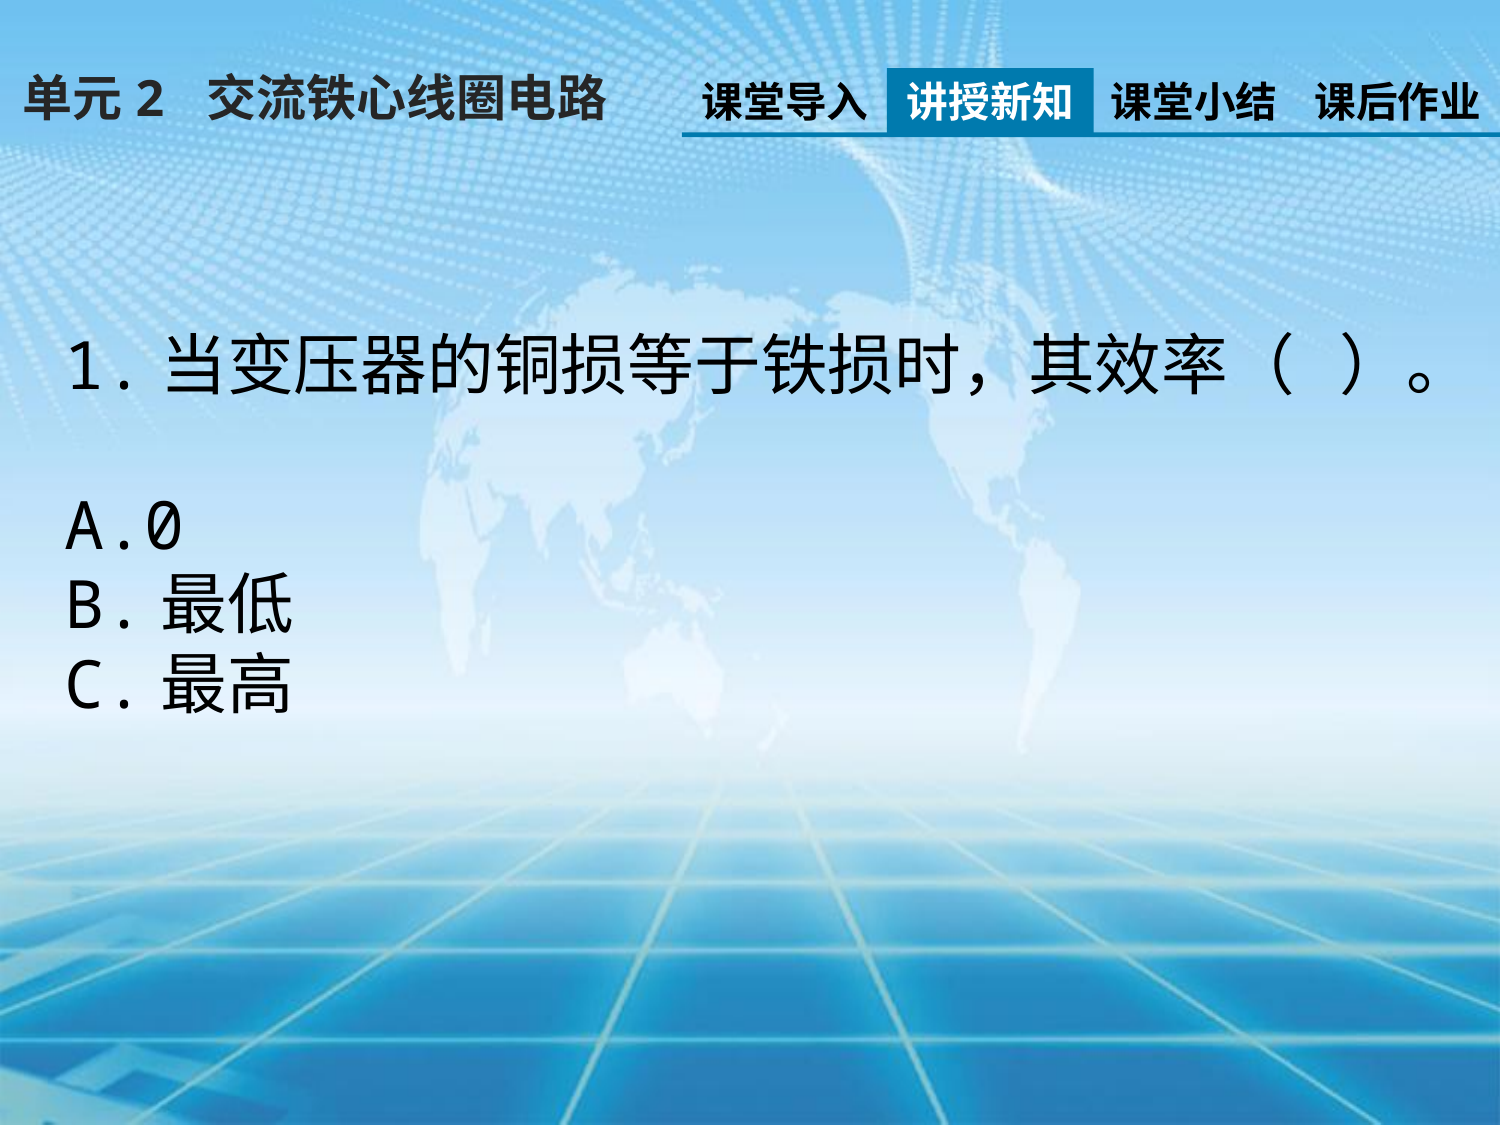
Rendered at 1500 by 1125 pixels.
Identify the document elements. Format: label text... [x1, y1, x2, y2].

picture [0, 0, 1500, 1125]
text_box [8, 59, 1500, 135]
text_box 1.当变压器的铜损等于铁损时，其效率（ ）。 A.0 B.最低 C.最高 [49, 315, 1489, 730]
